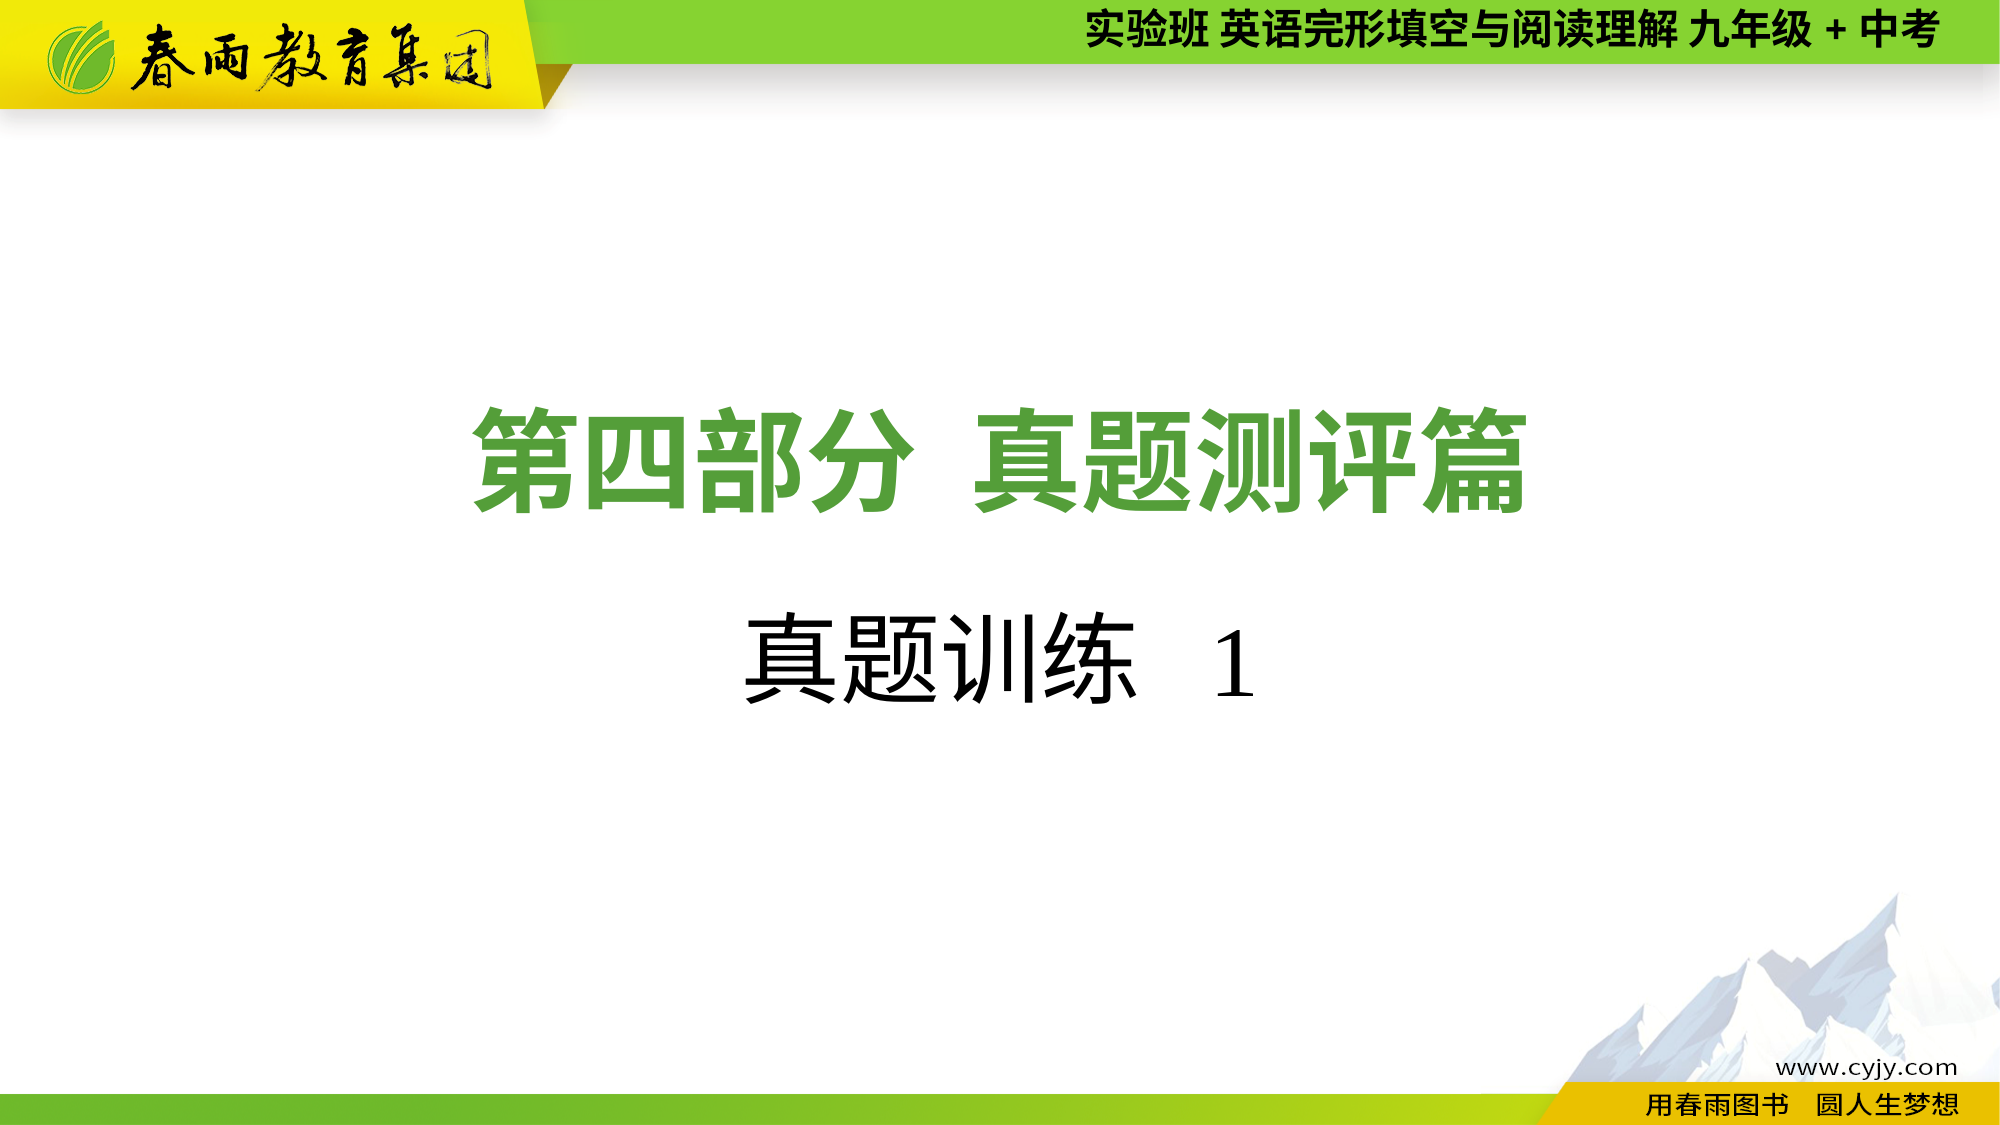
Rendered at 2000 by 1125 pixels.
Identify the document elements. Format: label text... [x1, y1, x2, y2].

text_box 第四部分 真题测评篇 [54, 316, 1946, 528]
text_box 真题训练 1 [54, 528, 1946, 724]
picture [0, 0, 2000, 1125]
